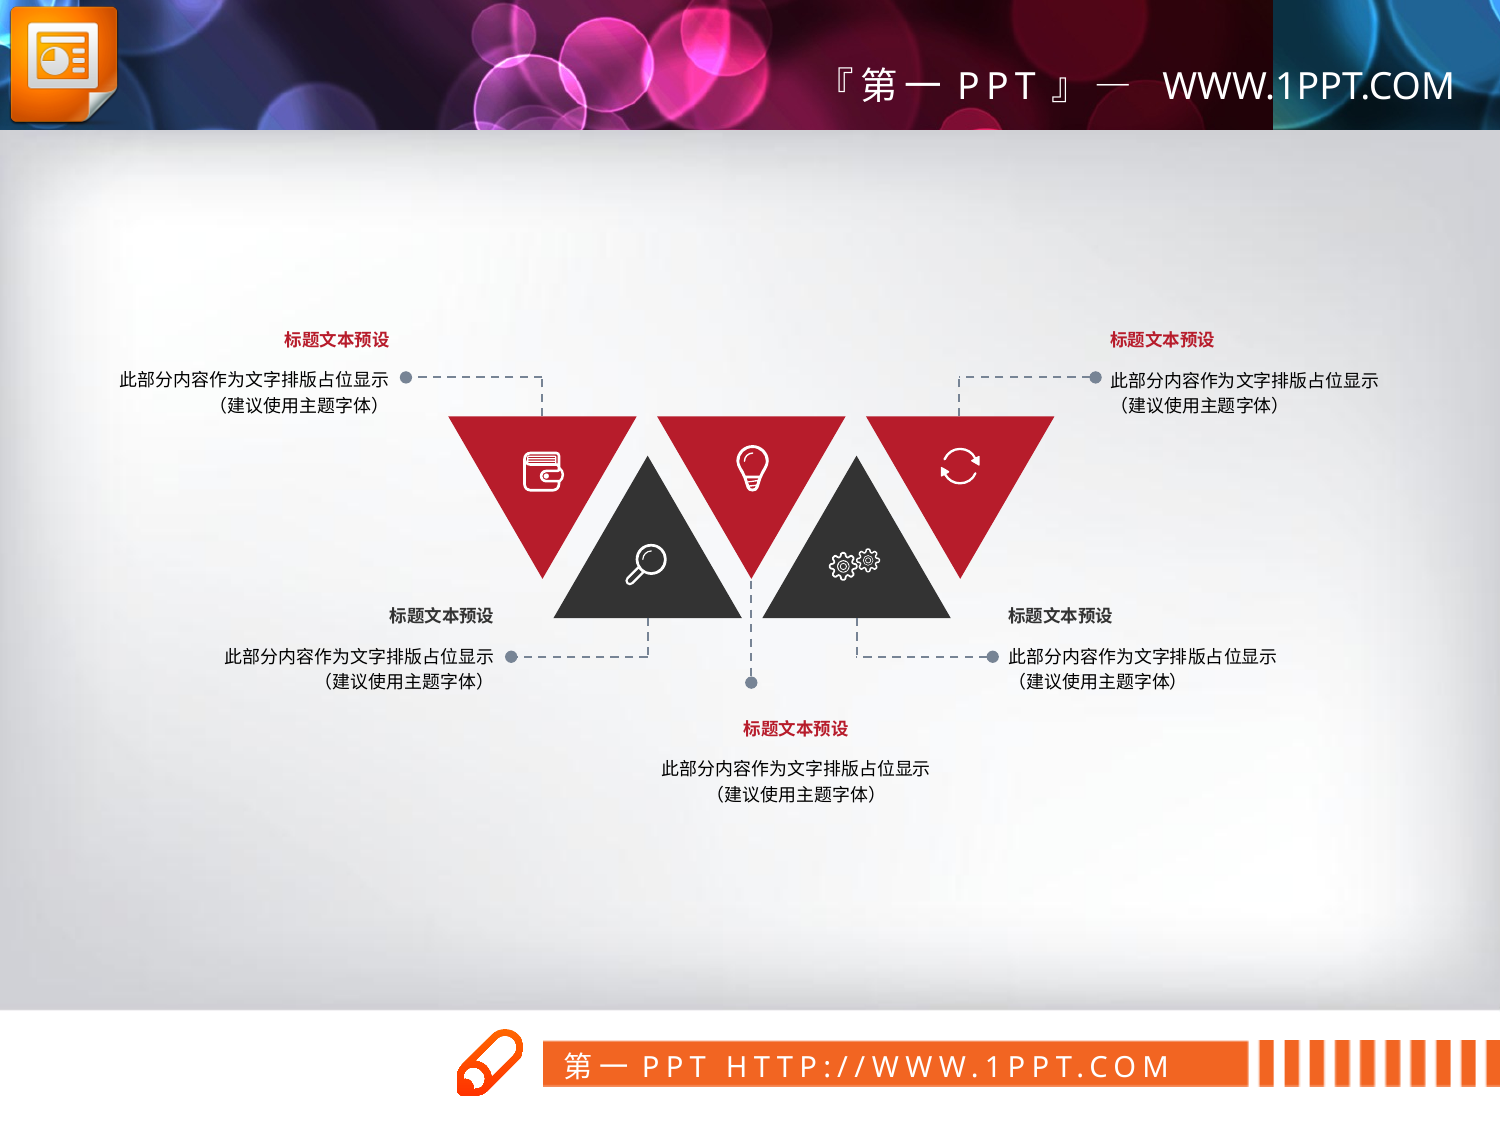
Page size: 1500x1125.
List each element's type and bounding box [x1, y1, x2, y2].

picture [0, 0, 1500, 1012]
text_box [208, 455, 1295, 835]
text_box [103, 318, 1397, 579]
picture [543, 1040, 1500, 1087]
